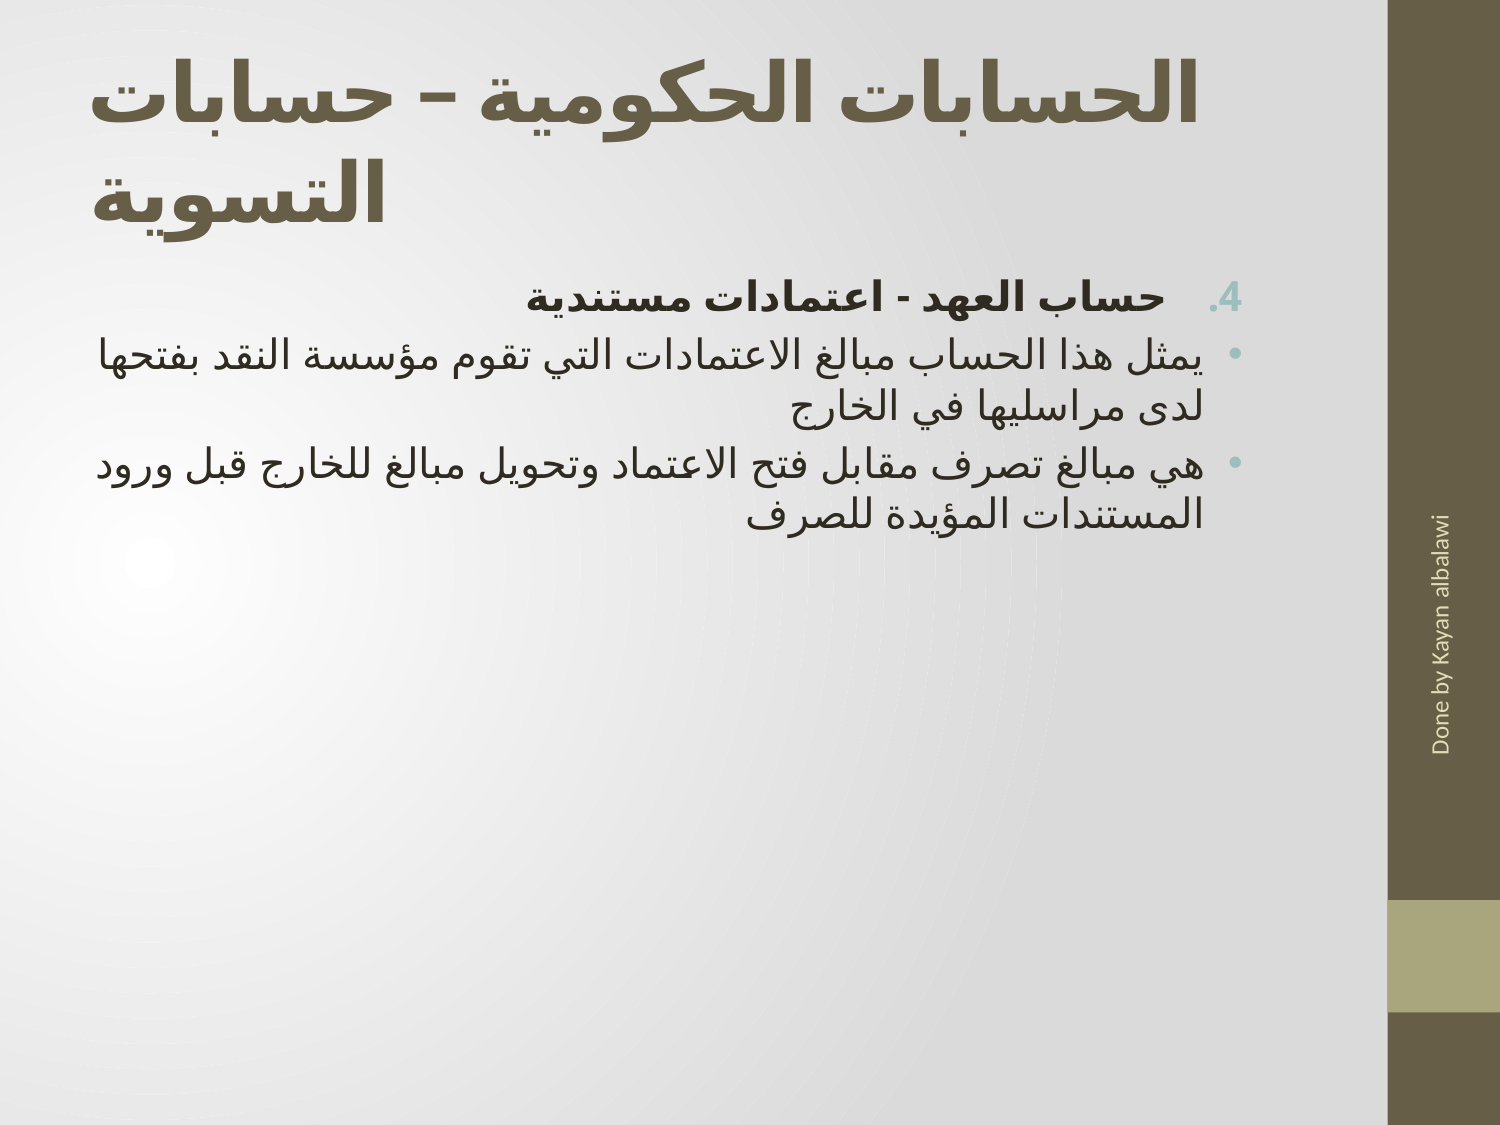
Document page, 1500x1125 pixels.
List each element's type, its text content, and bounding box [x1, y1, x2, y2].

title الحسابات الحكومية – حسابات التسوية [75, 45, 1325, 233]
list حساب العهد - اعتمادات مستندية يمثل هذا الحساب مبالغ الاعتمادات التي تقوم مؤسسة النقد بفتحها لدى مراسليها في الخارج هي مبالغ تصرف مقابل فتح الاعتماد وتحويل مبالغ للخارج قبل ورود المستندات المؤيدة للصرف [75, 262, 1325, 1050]
footer Done by Kayan albalawi [1408, 500, 1469, 889]
